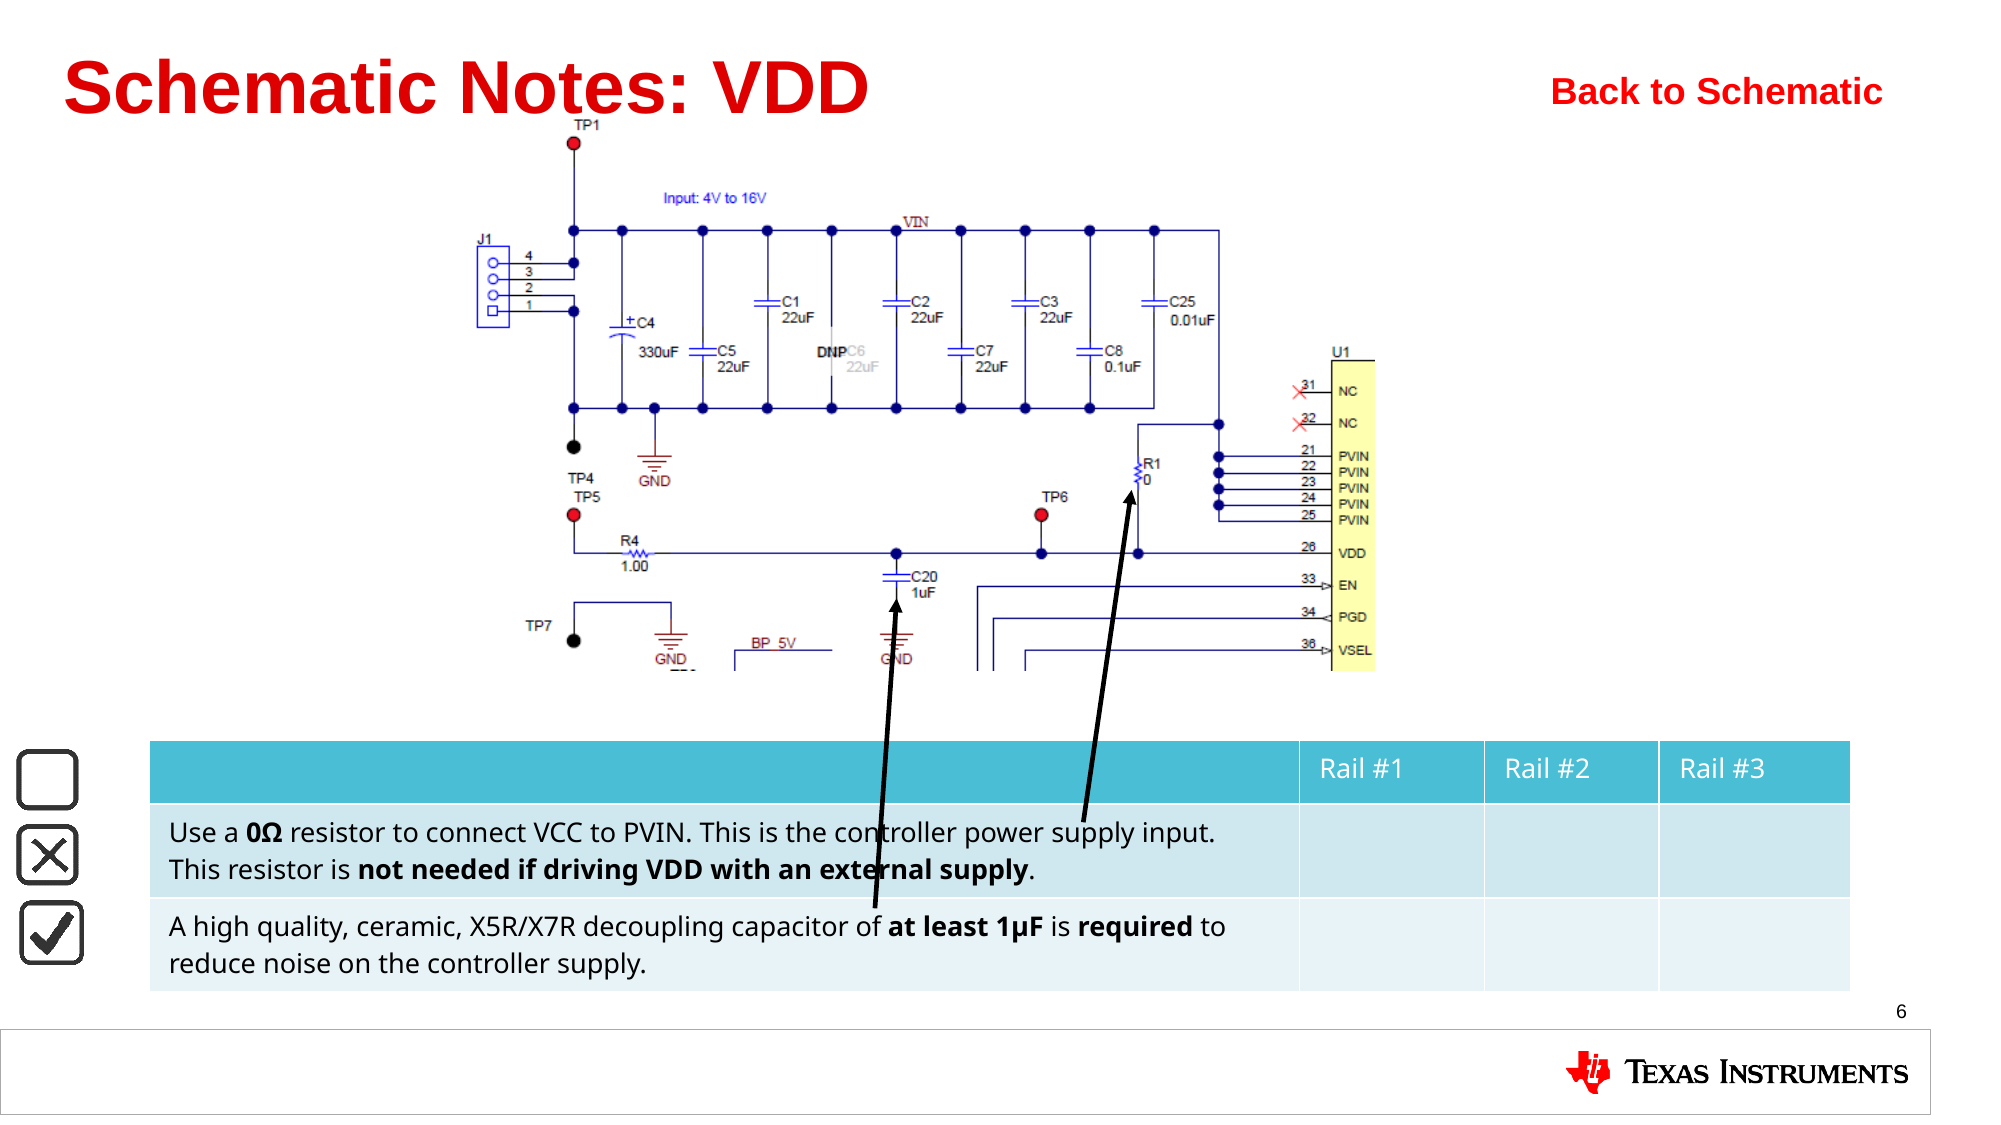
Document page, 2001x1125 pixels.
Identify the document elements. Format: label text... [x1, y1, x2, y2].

slide_number 6 [1452, 992, 1920, 1027]
picture [15, 822, 82, 888]
table_cell [1300, 805, 1484, 897]
picture [1566, 1051, 1908, 1094]
table_cell [1660, 805, 1850, 897]
table_header Rail #2 [1485, 741, 1658, 803]
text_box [1082, 489, 1132, 823]
table_cell [1300, 899, 1484, 991]
picture [15, 746, 82, 812]
table_header [901, 741, 1077, 803]
table_cell Use a 0Ω resistor to connect VCC to PVIN. This is the controller power supply input. This resistor is not needed if driving VDD with an external supply. [150, 805, 869, 897]
table_cell [1485, 805, 1658, 897]
table_header [1136, 741, 1299, 803]
table_cell [1485, 899, 1658, 991]
picture [11, 895, 95, 973]
table_cell A high quality, ceramic, X5R/X7R decoupling capacitor of at least 1µF is required to reduce noise on the controller supply. [150, 899, 1299, 991]
table_header Rail #1 [1300, 741, 1484, 803]
table_header [150, 741, 869, 803]
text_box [874, 598, 897, 909]
table_cell Use a 0Ω resistor to connect VCC to PVIN. This is the controller power supply input. This resistor is not needed if driving VDD with an external supply. [901, 805, 1299, 897]
table_header Rail #3 [1660, 741, 1850, 803]
text_box Back to Schematic [1535, 59, 1899, 120]
picture [457, 109, 1375, 671]
title Schematic Notes: VDD [50, 23, 1901, 157]
table_cell [1660, 899, 1850, 991]
